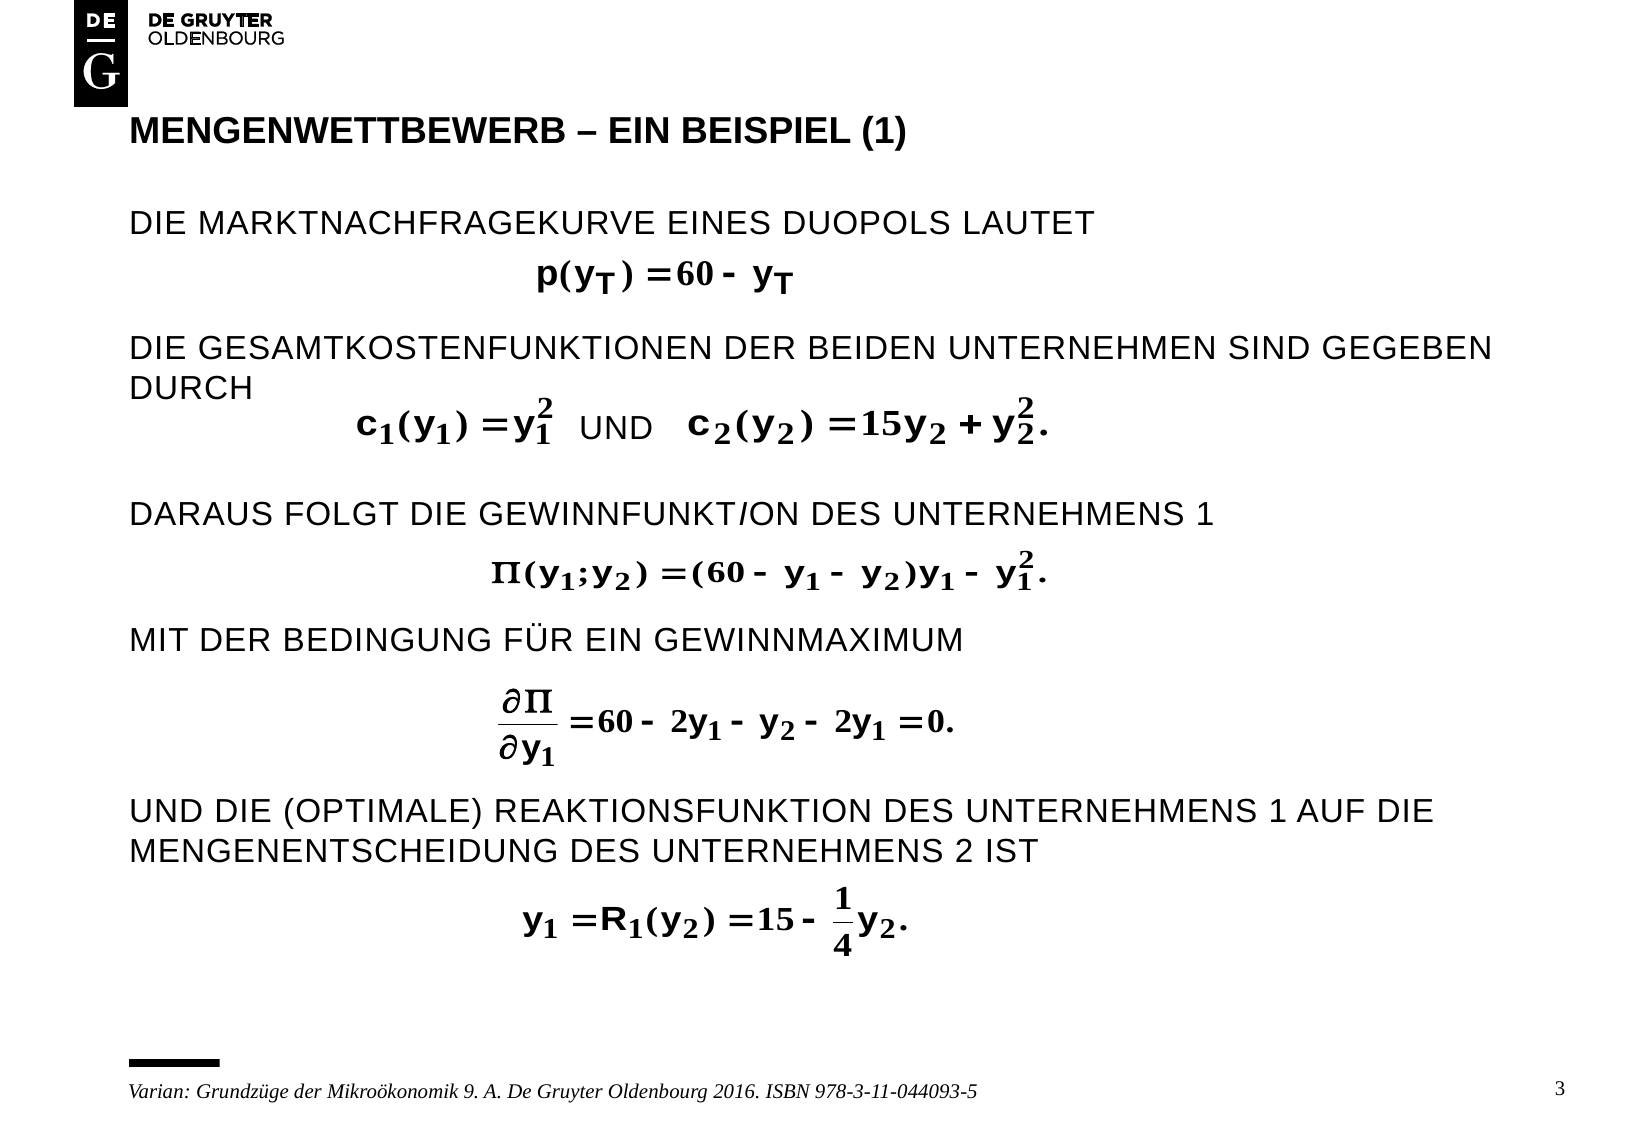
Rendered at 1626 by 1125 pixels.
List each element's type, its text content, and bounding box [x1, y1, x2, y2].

title Mengenwettbewerb – ein beispiel (1) [129, 106, 1556, 159]
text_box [495, 683, 955, 769]
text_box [520, 880, 909, 959]
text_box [685, 390, 1051, 447]
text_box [489, 545, 1048, 592]
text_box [353, 391, 555, 447]
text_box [535, 253, 796, 297]
list Die marktnachfragekurve eines duopols lautet Die gesamtkostenfunktionen der beiden unternehmen sind gegeben durch und Daraus folgt die gewinnfunktion des unternehmens 1 Mit der bedingung für ein gewinnmaximum Und die (optimale) reaktionsfunktion des unternehmens 1 auf die mengenentscheidung des unternehmens 2 ist [129, 160, 1556, 975]
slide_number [128, 1077, 1539, 1108]
slide_number 3 [1554, 1074, 1614, 1104]
